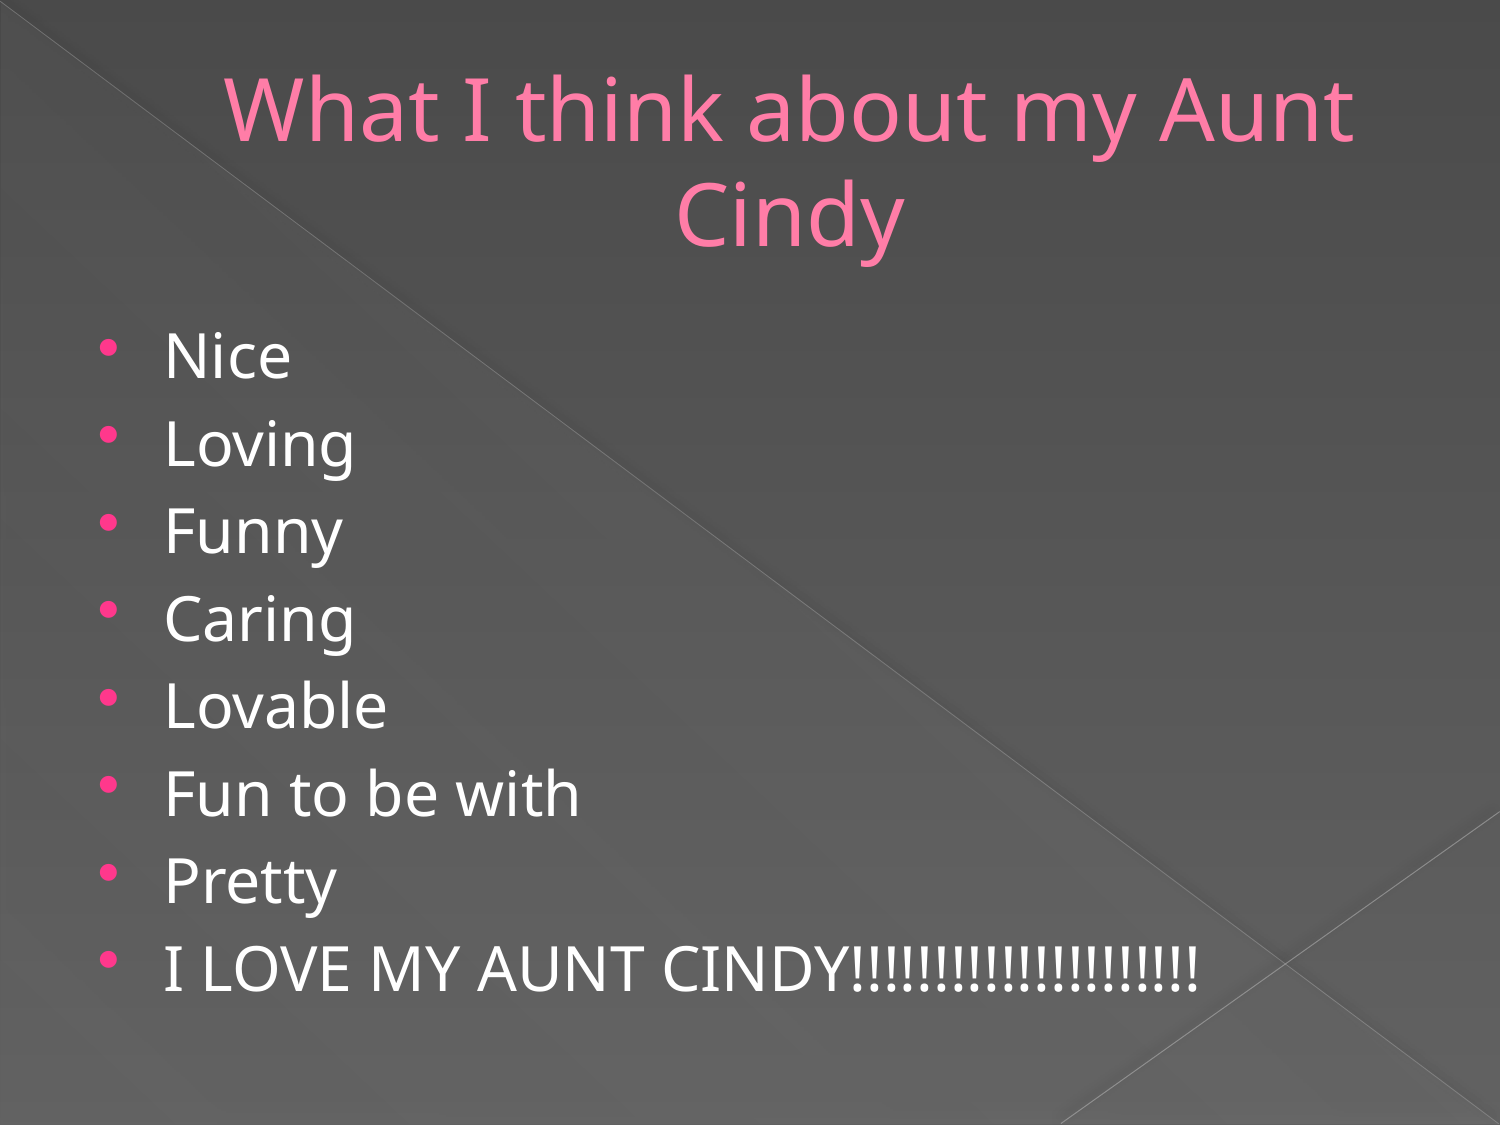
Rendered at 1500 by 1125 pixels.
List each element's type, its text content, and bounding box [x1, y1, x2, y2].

title What I think about my Aunt Cindy [75, 43, 1425, 274]
list Nice Loving Funny Caring Lovable Fun to be with Pretty I LOVE MY AUNT CINDY!!!!!!!!!!!!!!!!!!!!! [75, 308, 1425, 1059]
